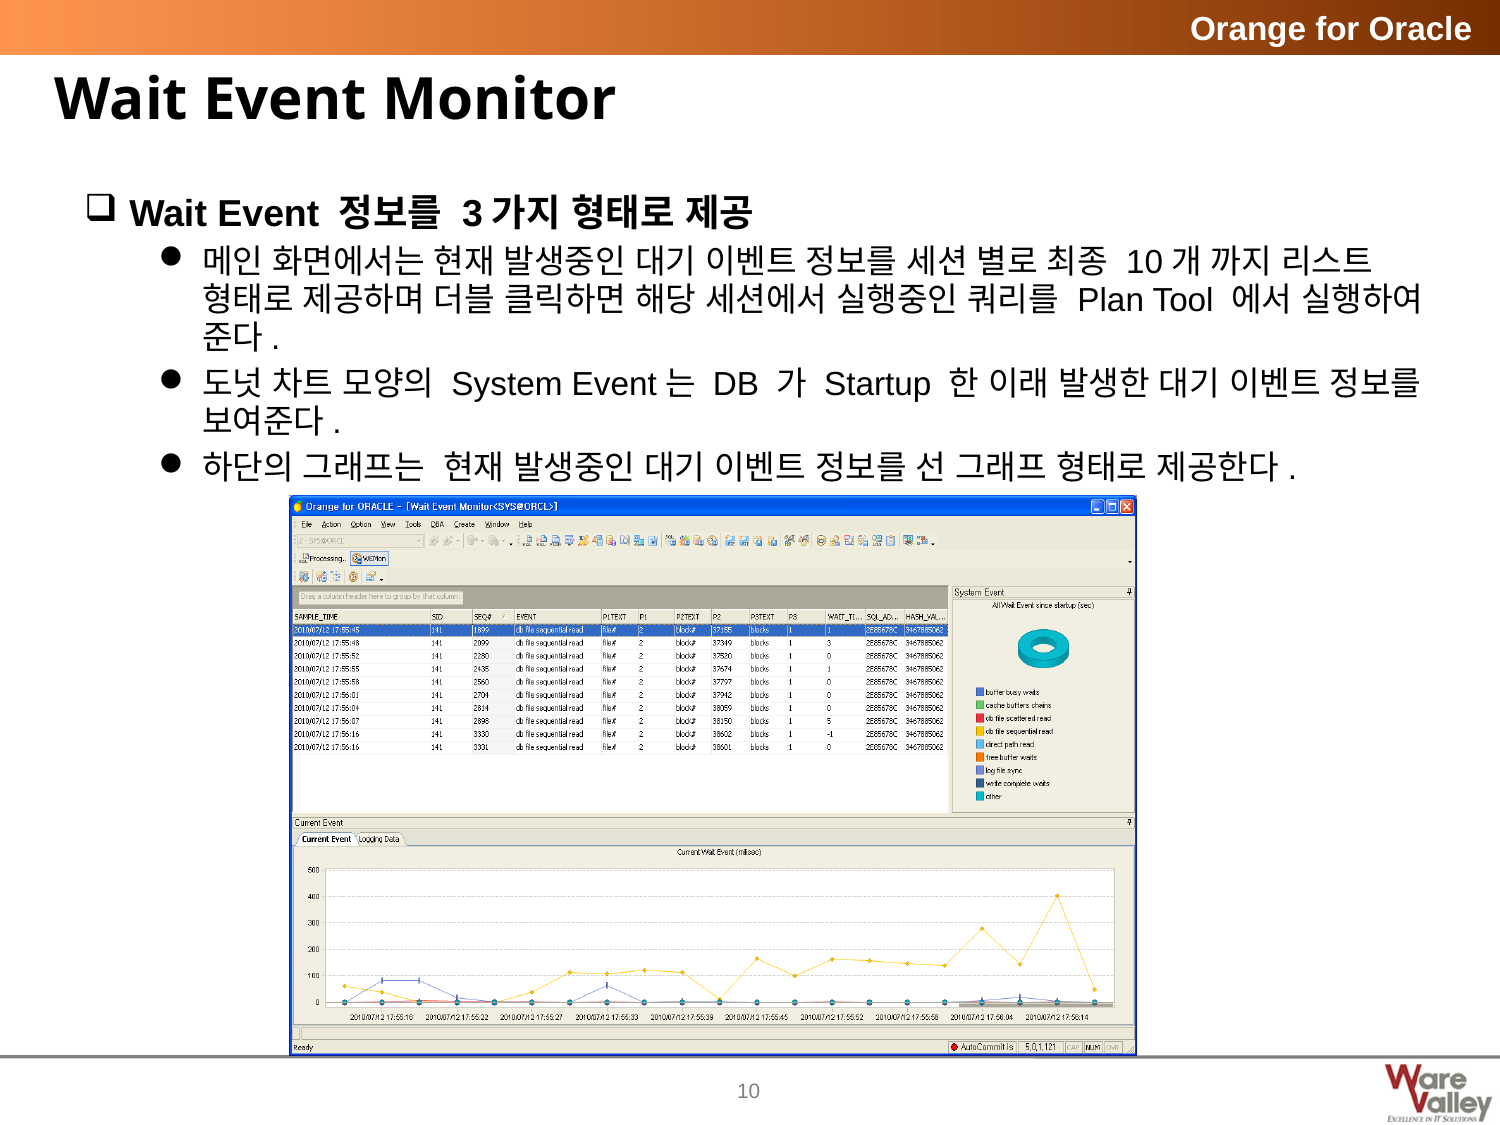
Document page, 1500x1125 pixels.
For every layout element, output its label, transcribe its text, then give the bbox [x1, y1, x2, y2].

title Wait Event Monitor [39, 54, 1461, 150]
picture [289, 495, 1137, 1057]
list Wait Event 정보를 3가지 형태로 제공 메인 화면에서는 현재 발생중인 대기 이벤트 정보를 세션 별로 최종 10개 까지 리스트 형태로 제공하며 더블 클릭하면 해당 세션에서 실행중인 쿼리를 Plan Tool 에서 실행하여 준다. 도넛 차트 모양의 System Event는 DB 가 Startup 한 이래 발생한 대기 이벤트 정보를 보여준다. 하단의 그래프는 현재 발생중인 대기 이벤트 정보를 선 그래프 형태로 제공한다. [69, 184, 1459, 1012]
picture [1376, 1060, 1500, 1125]
